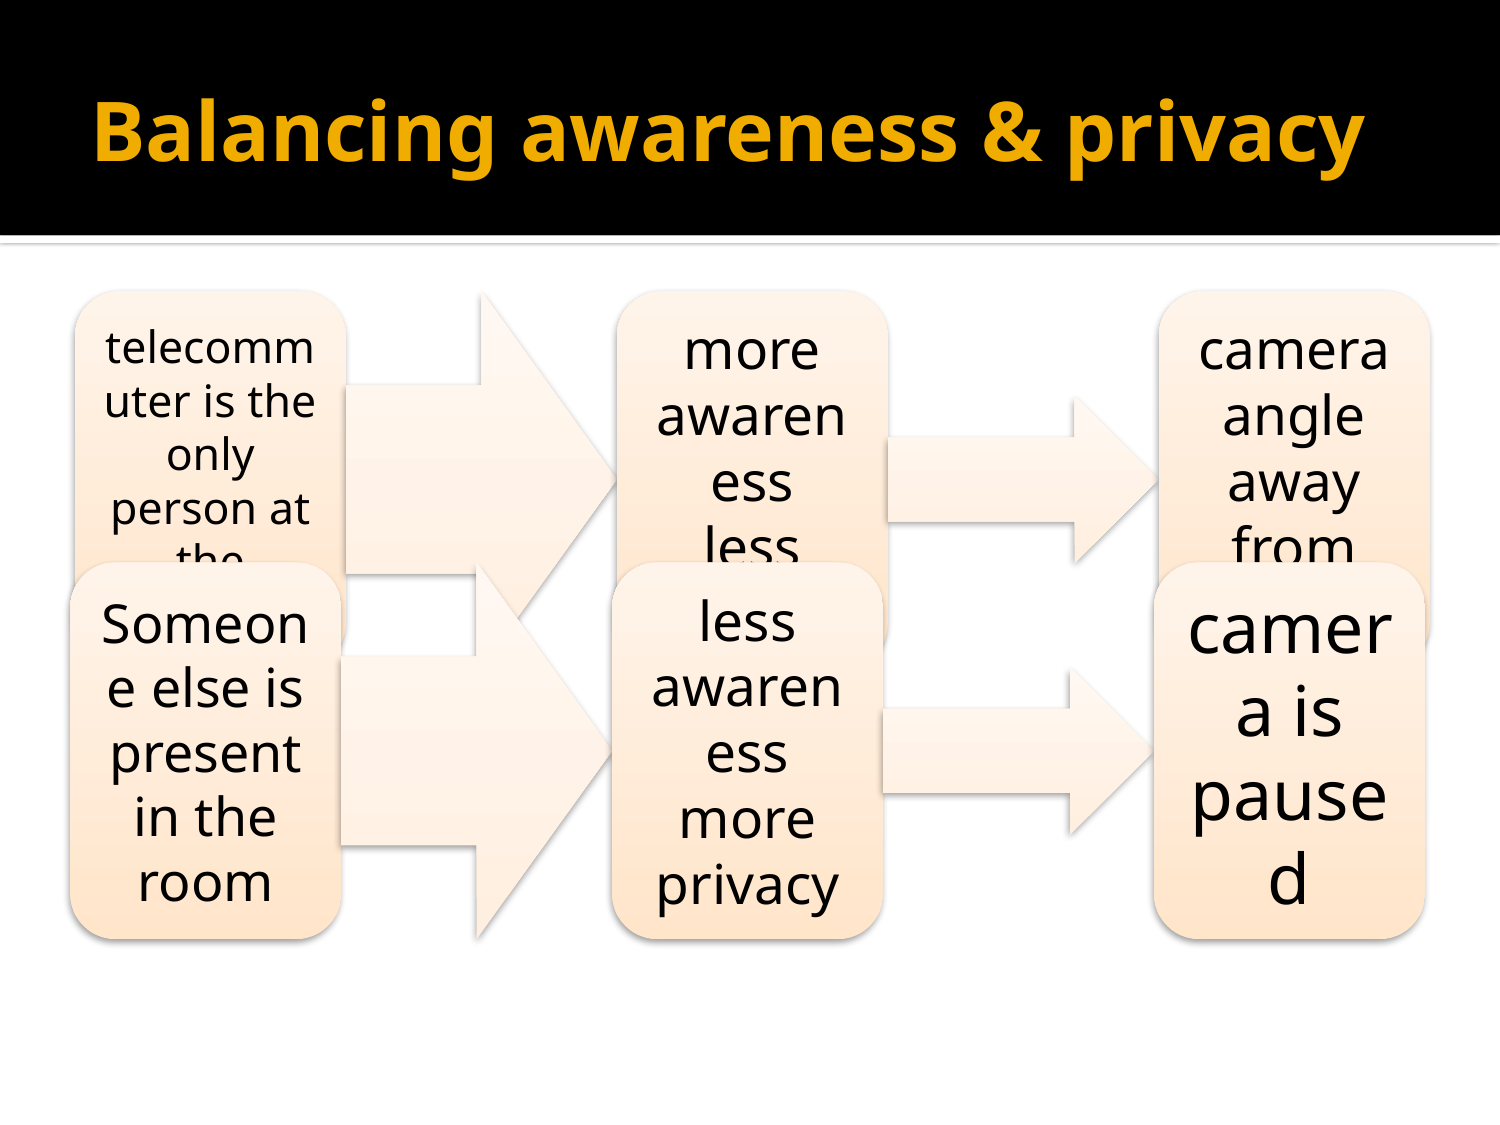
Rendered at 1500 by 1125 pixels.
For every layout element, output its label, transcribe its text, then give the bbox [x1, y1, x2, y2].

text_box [70, 562, 1425, 940]
title Balancing awareness & privacy [75, 25, 1425, 231]
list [74, 291, 1430, 566]
